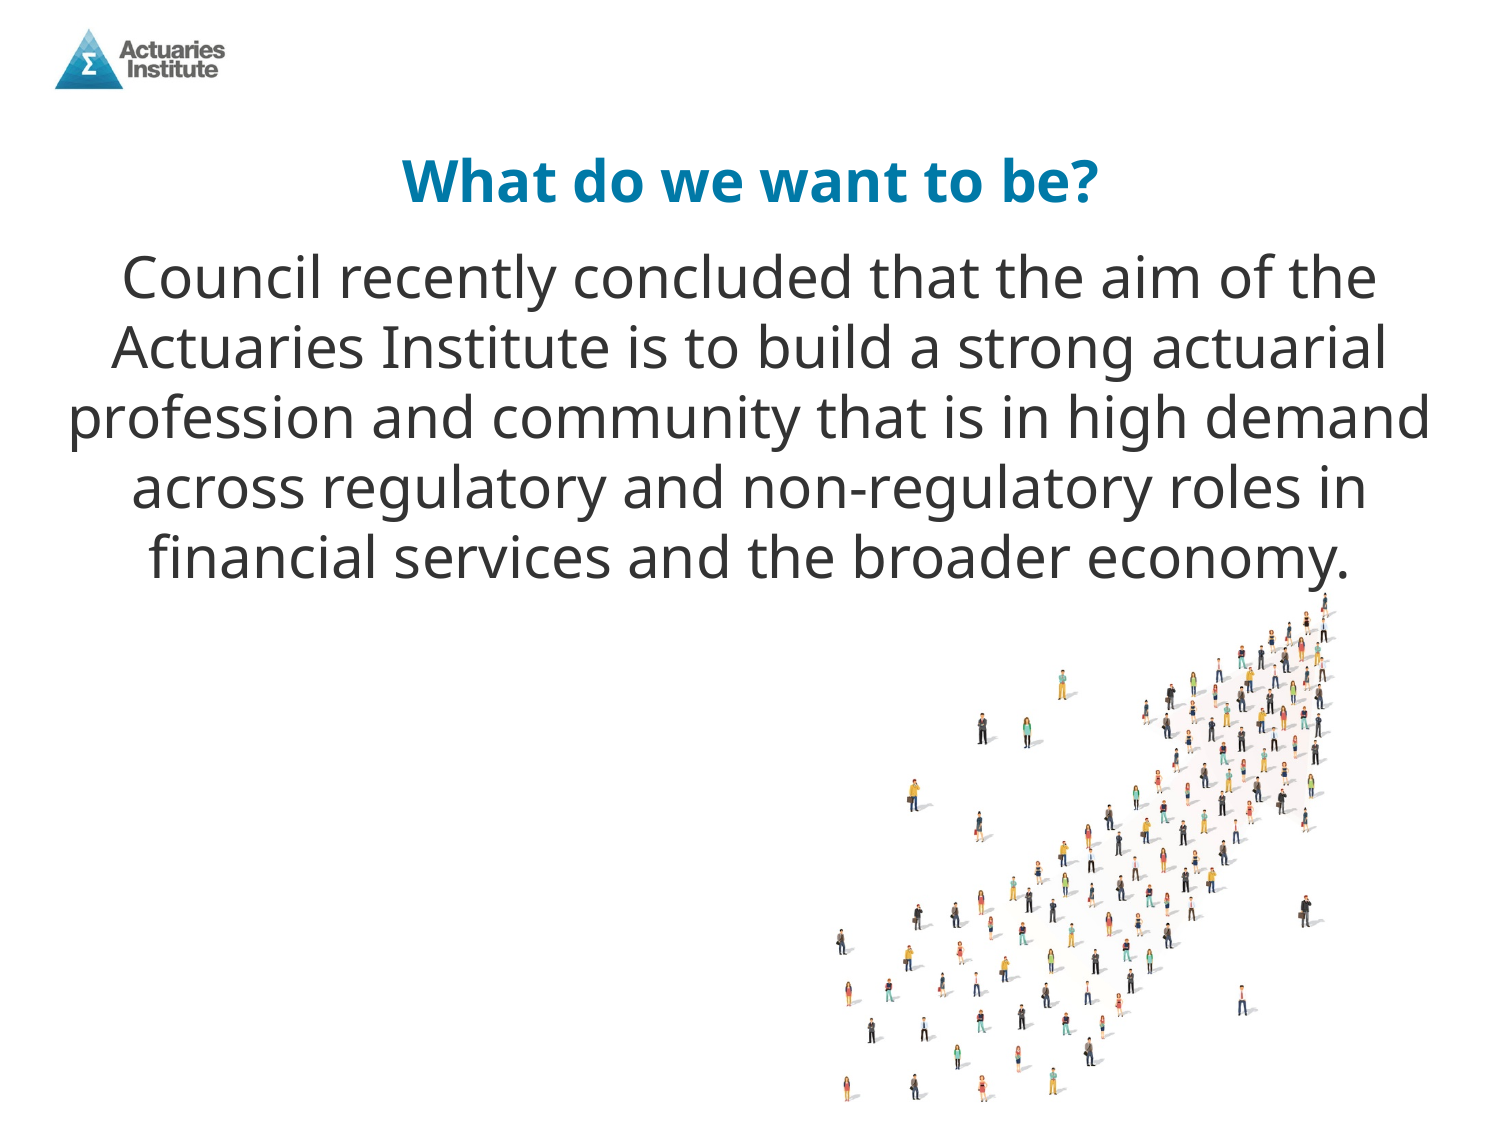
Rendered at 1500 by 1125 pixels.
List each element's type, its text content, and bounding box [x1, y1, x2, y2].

picture [808, 533, 1400, 1125]
title What do we want to be? [76, 125, 1425, 232]
picture [0, 0, 1500, 93]
list Council recently concluded that the aim of the Actuaries Institute is to build a strong actuarial profession and community that is in high demand across regulatory and non-regulatory roles in financial services and the broader economy. [35, 232, 1465, 711]
